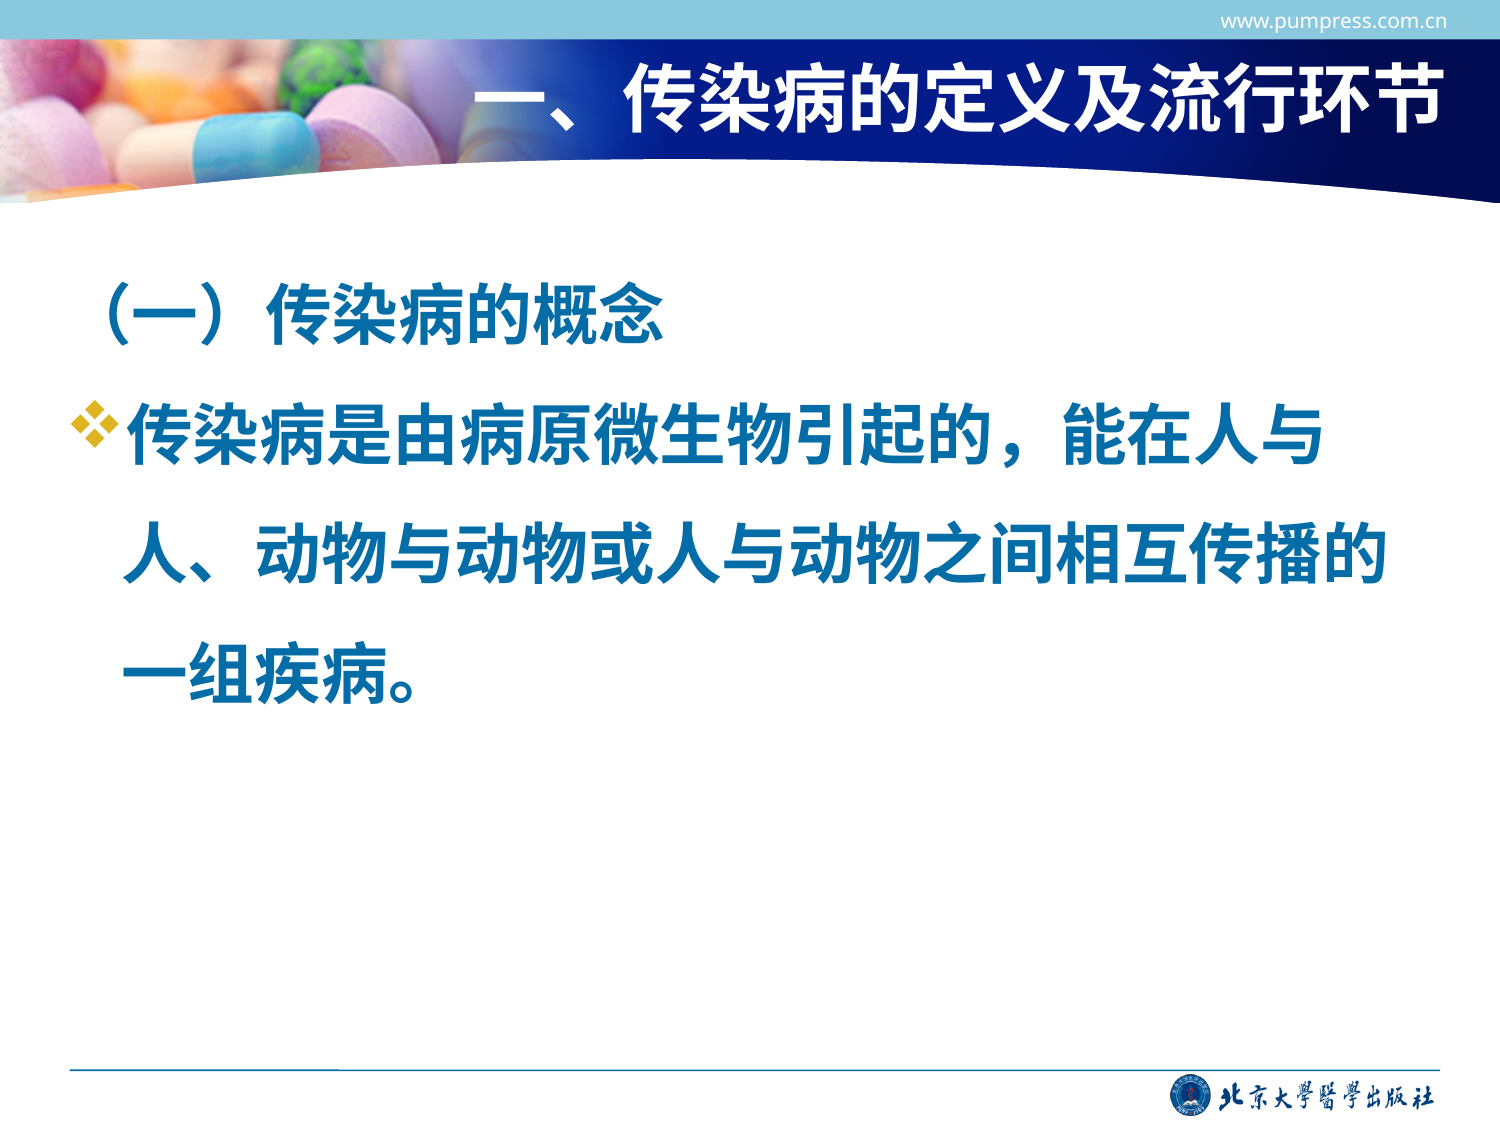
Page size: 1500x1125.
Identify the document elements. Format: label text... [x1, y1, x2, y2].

title 一、传染病的定义及流行环节 [137, 49, 1463, 143]
list （一）传染病的概念 传染病是由病原微生物引起的，能在人与人、动物与动物或人与动物之间相互传播的一组疾病。 [49, 224, 1463, 1026]
picture [0, 40, 1500, 203]
text_box www.pumpress.com.cn [1024, 0, 1463, 38]
picture [1170, 1074, 1436, 1118]
